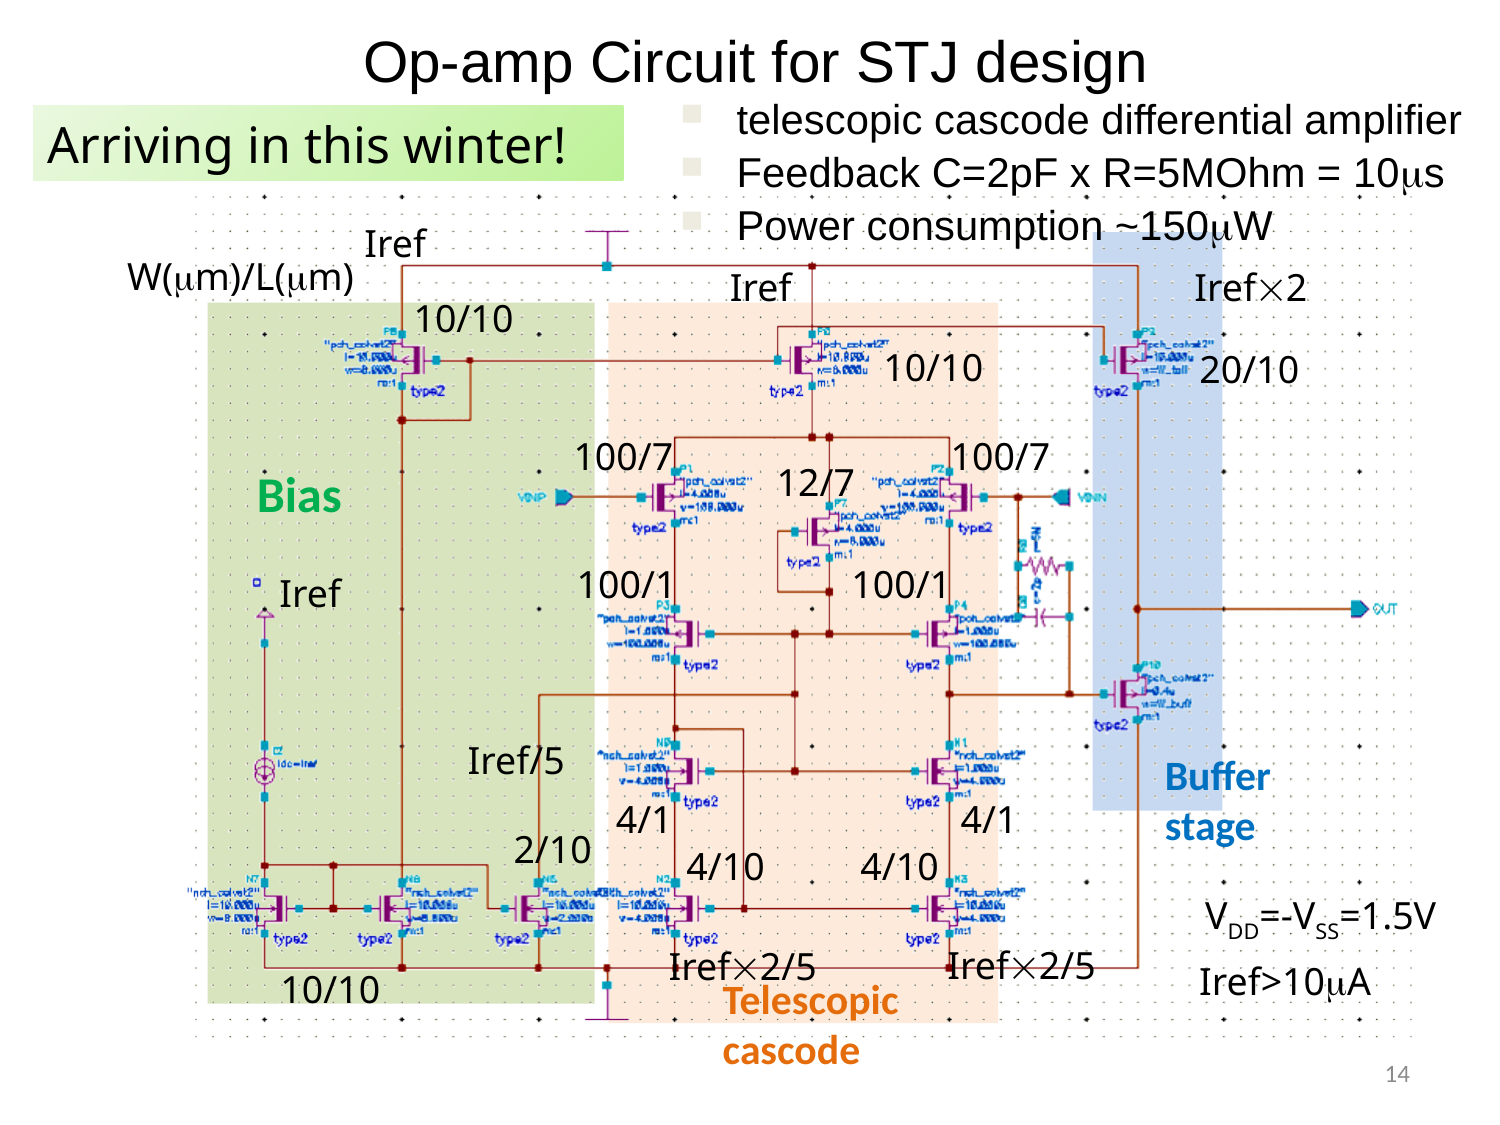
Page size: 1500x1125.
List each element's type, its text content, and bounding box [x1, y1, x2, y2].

text_box W(m)/L(m) [112, 245, 178, 306]
text_box Arriving in this winter! [33, 105, 624, 181]
picture [183, 184, 1423, 1045]
text_box VDD=-VSS=1.5V [1428, 885, 1452, 951]
title Op-amp Circuit for STJ design [80, 16, 1431, 103]
text_box telescopic cascode differential amplifier Feedback C=2pF x R=5MOhm = 10s Power consumption ~150W [665, 90, 1500, 256]
slide_number 14 [1074, 1050, 1425, 1103]
text_box Telescopic cascode [707, 1053, 995, 1081]
